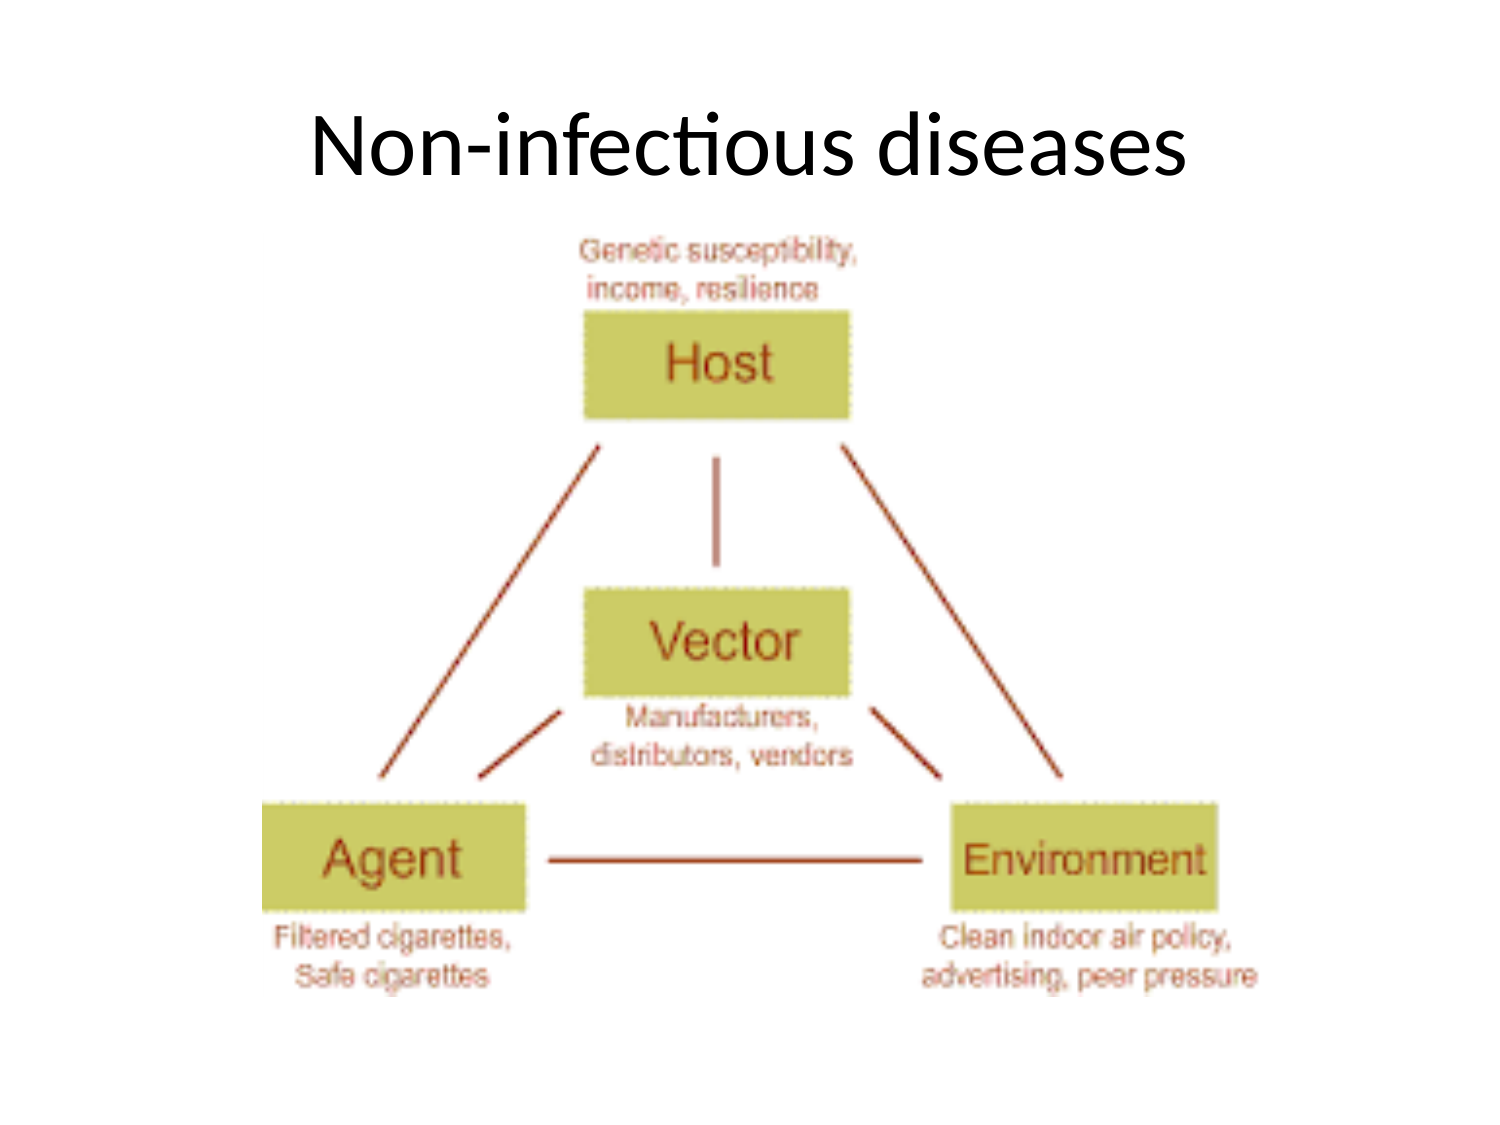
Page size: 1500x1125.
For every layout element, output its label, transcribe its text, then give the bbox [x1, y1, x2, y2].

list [262, 233, 1263, 997]
title Non-infectious diseases [75, 45, 1425, 233]
